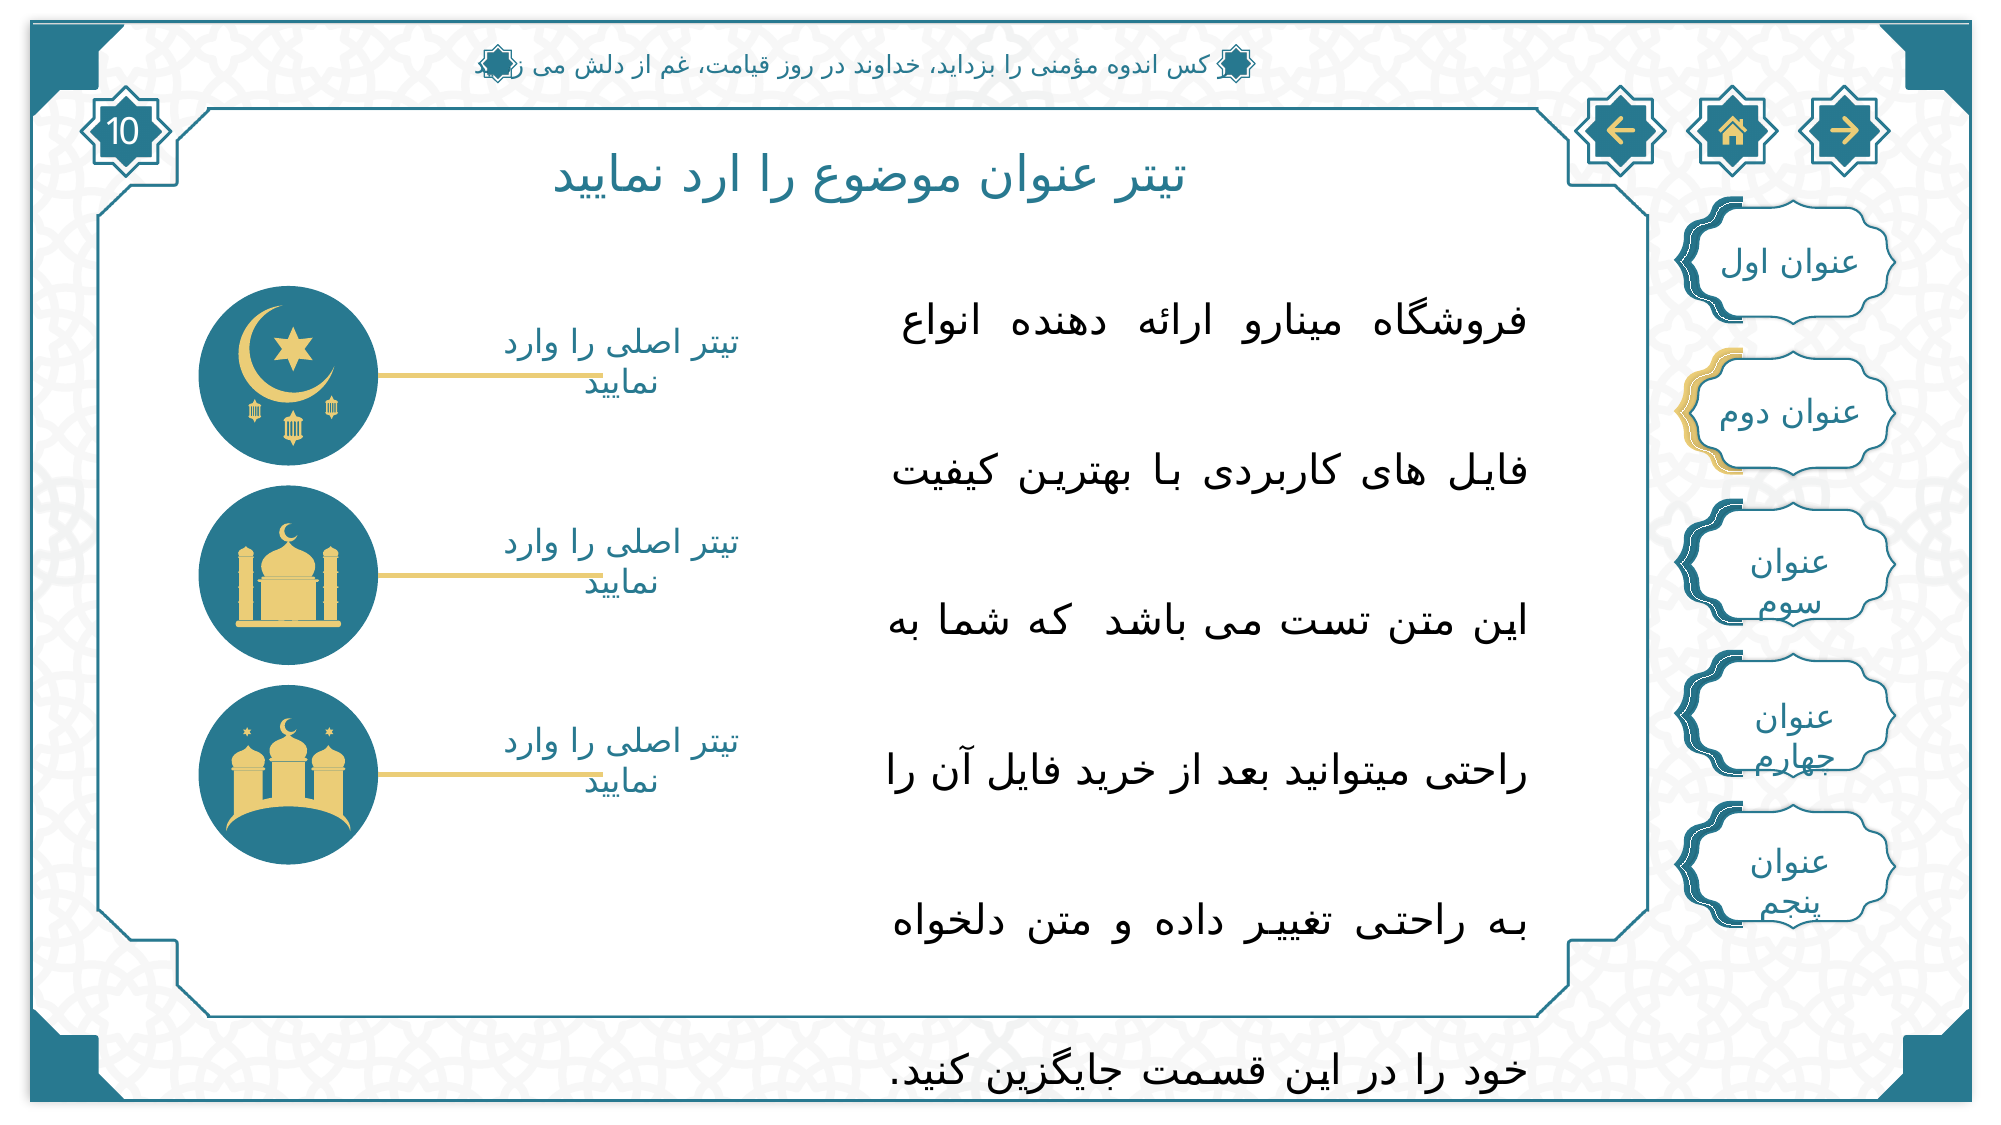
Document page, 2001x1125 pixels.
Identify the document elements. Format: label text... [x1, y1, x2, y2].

text_box فروشگاه مینارو ارائه دهنده انواع فایل های کاربردی با بهترین کیفیت این متن تست می باشد که شما به راحتی میتوانید بعد از خرید فایل آن را به راحتی تغییر داده و متن دلخواه خود را در این قسمت جایگزین کنید. فروشگاه مینارو ارائه دهنده انواع فایل های کاربردی با بهترین کیفیت این متن تست می باشد [870, 185, 1544, 1125]
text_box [238, 305, 339, 446]
text_box عنوان دوم [1702, 383, 1879, 438]
text_box عنوان چهارم [1697, 687, 1893, 783]
text_box [198, 285, 379, 466]
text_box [1216, 43, 1256, 84]
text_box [478, 43, 518, 84]
picture [90, 95, 1656, 1018]
picture [1697, 95, 1768, 167]
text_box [235, 523, 342, 628]
text_box تیتر اصلی را وارد نمایید [457, 711, 786, 807]
text_box 10 [88, 99, 156, 160]
text_box هر کس اندوه مؤمنی را بزداید، خداوند در روز قیامت، غم از دلش می زداید [198, 40, 1522, 86]
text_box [225, 718, 351, 832]
text_box عنوان سوم [1702, 533, 1879, 628]
text_box تیتر اصلی را وارد نمایید [457, 313, 786, 408]
text_box عنوان پنجم [1702, 833, 1879, 928]
text_box تیتر اصلی را وارد نمایید [457, 512, 786, 608]
text_box [1606, 116, 1636, 145]
text_box تیتر عنوان موضوع را ارد نمایید [176, 134, 1565, 209]
text_box [198, 684, 379, 865]
picture [1809, 95, 1880, 167]
text_box [198, 485, 379, 666]
text_box عنوان اول [1702, 233, 1879, 288]
text_box [1718, 115, 1748, 145]
text_box [1830, 116, 1859, 145]
